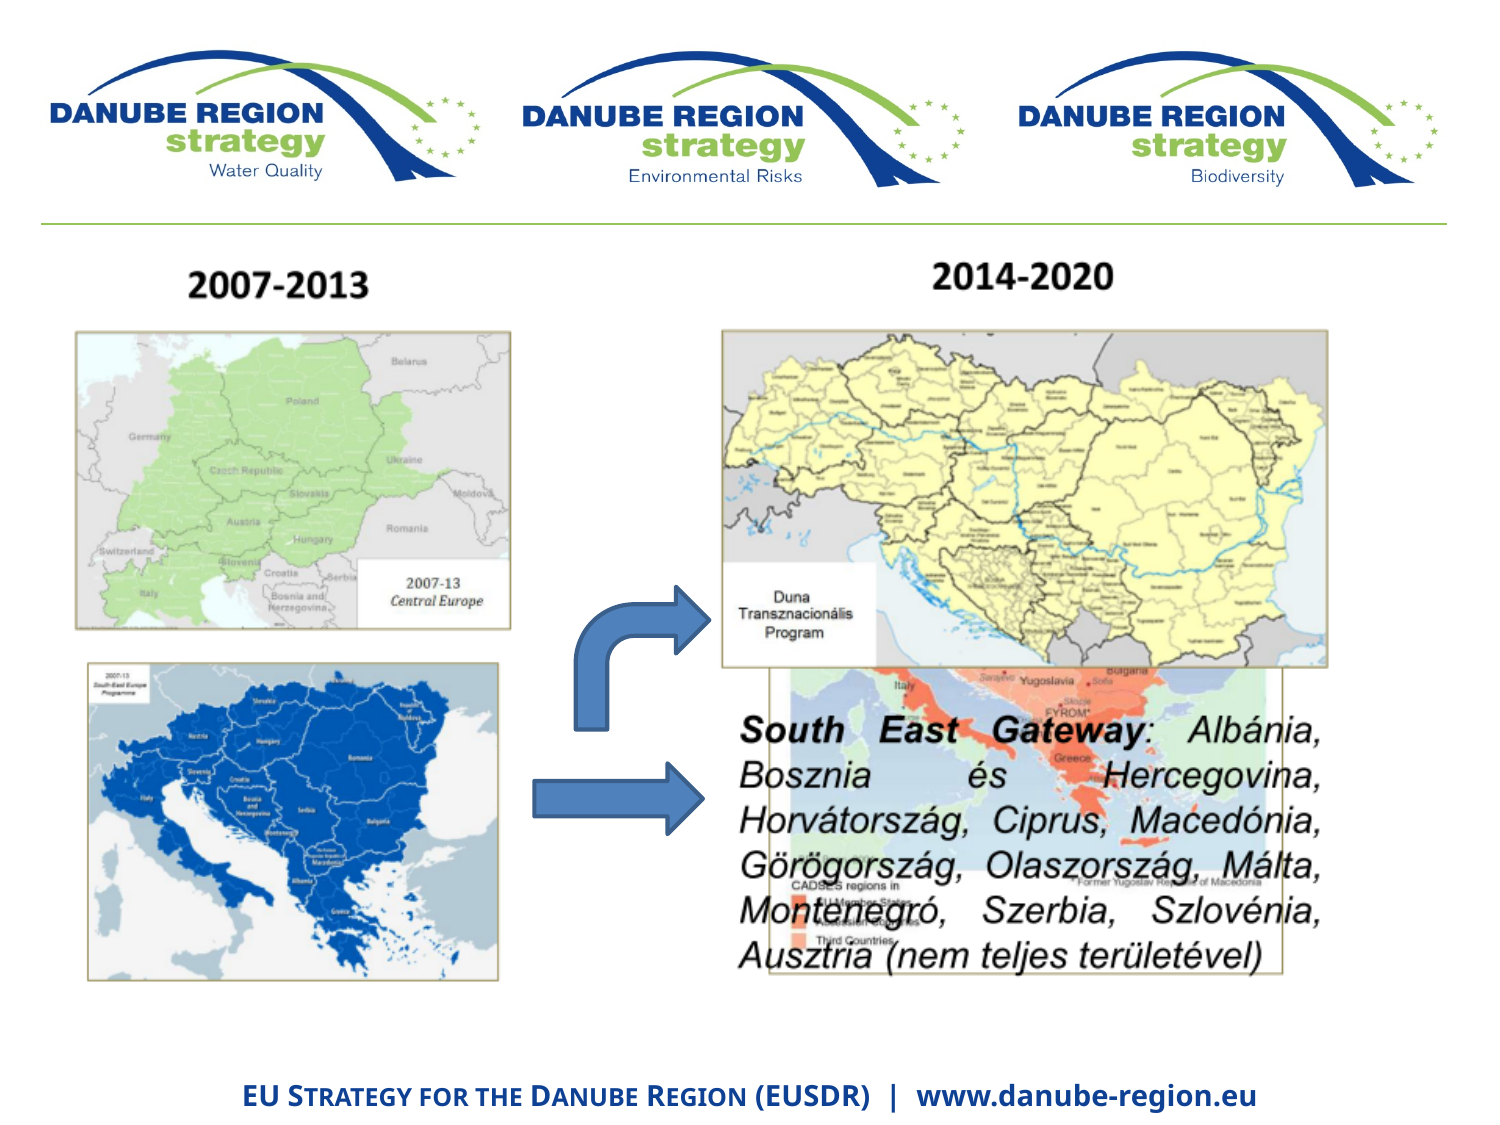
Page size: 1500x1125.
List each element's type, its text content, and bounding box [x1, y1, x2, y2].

picture [926, 255, 1122, 301]
picture [29, 30, 987, 209]
list [538, 253, 1443, 988]
text_box [538, 761, 705, 837]
text_box EU STRATEGY FOR THE DANUBE REGION (EUSDR) | www.danube-region.eu [0, 1070, 1500, 1120]
picture [52, 243, 535, 999]
picture [714, 323, 1368, 993]
text_box [573, 584, 709, 732]
picture [997, 30, 1460, 209]
